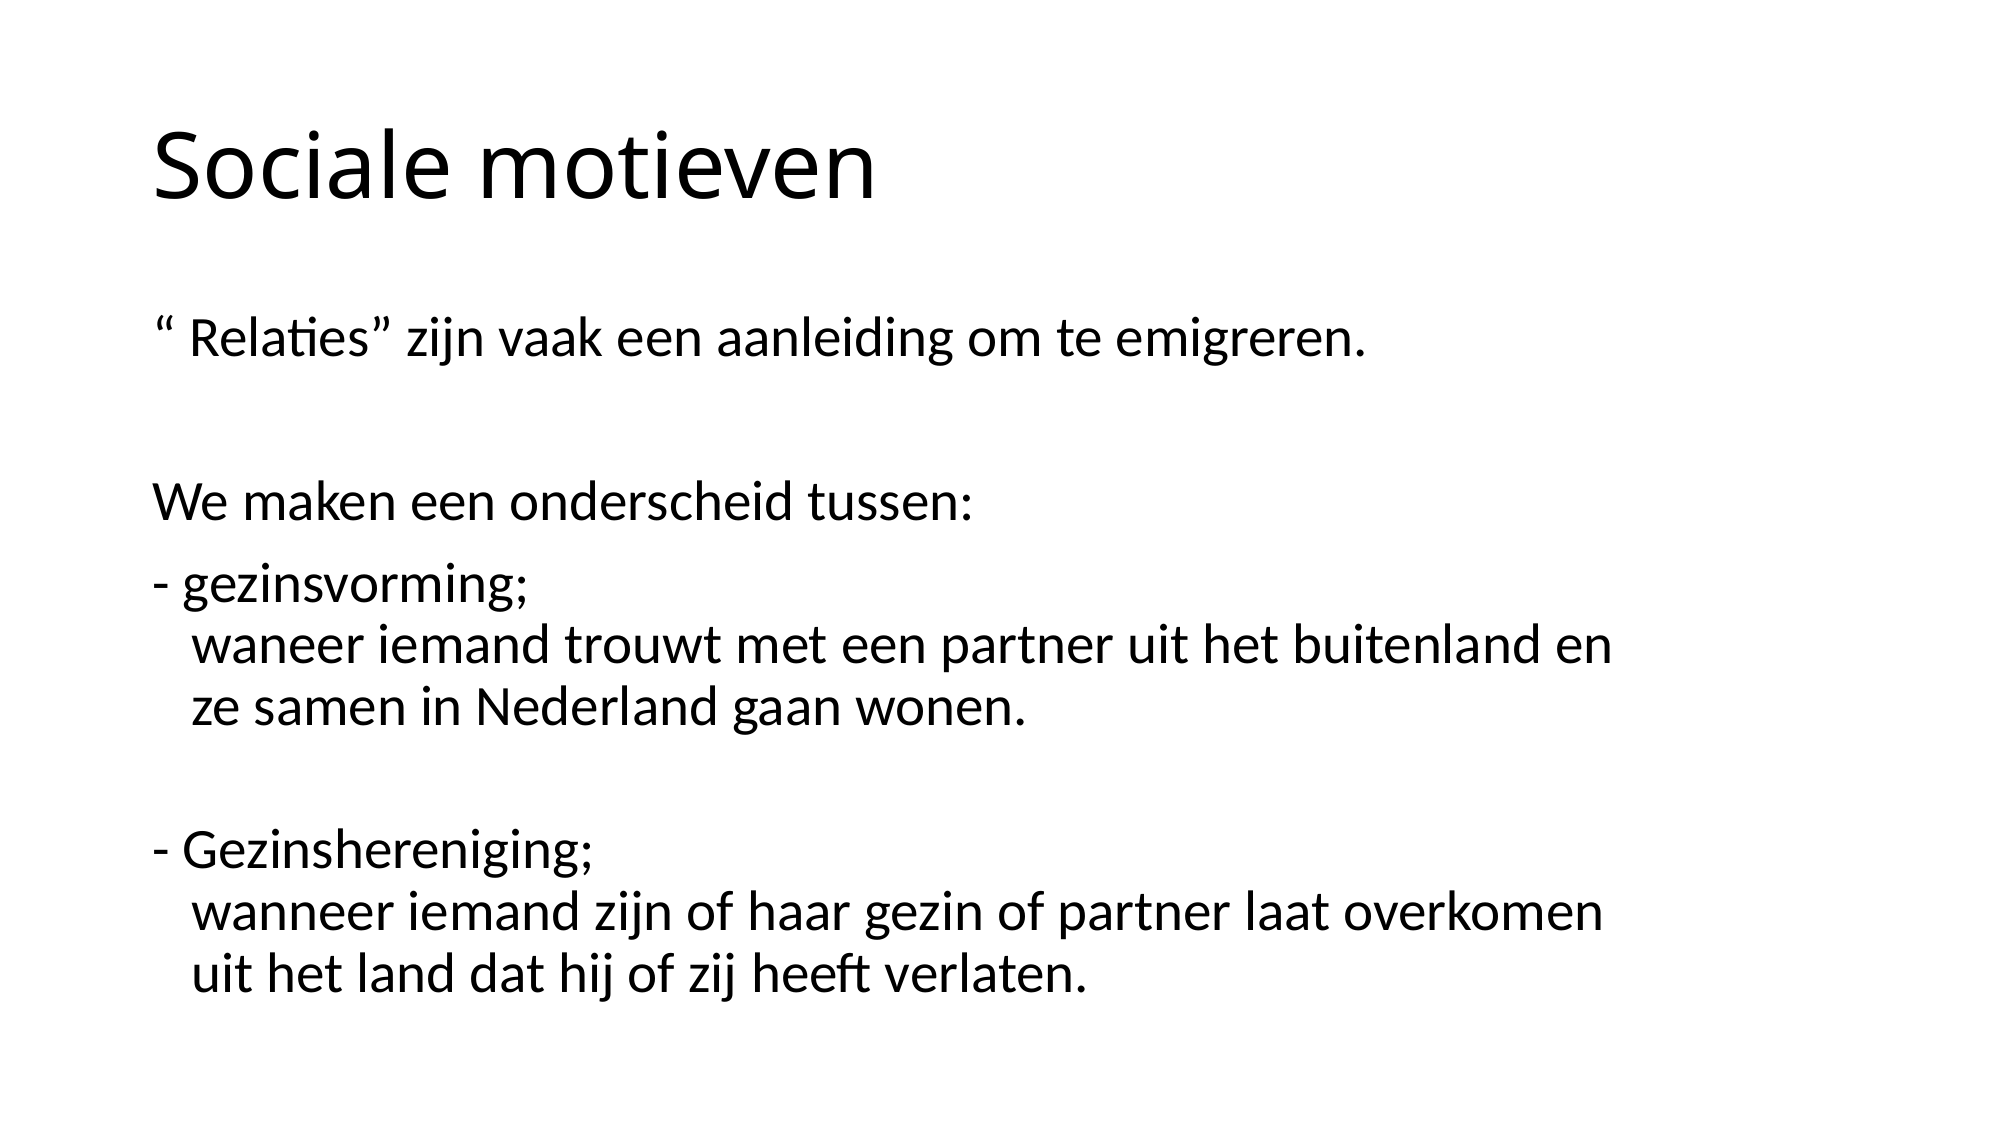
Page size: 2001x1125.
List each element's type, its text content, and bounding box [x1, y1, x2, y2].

list “ Relaties” zijn vaak een aanleiding om te emigreren. We maken een onderscheid tussen: - gezinsvorming; waneer iemand trouwt met een partner uit het buitenland en ze samen in Nederland gaan wonen. - Gezinshereniging; wanneer iemand zijn of haar gezin of partner laat overkomen uit het land dat hij of zij heeft verlaten. [137, 299, 1863, 1014]
title Sociale motieven [137, 59, 1863, 278]
